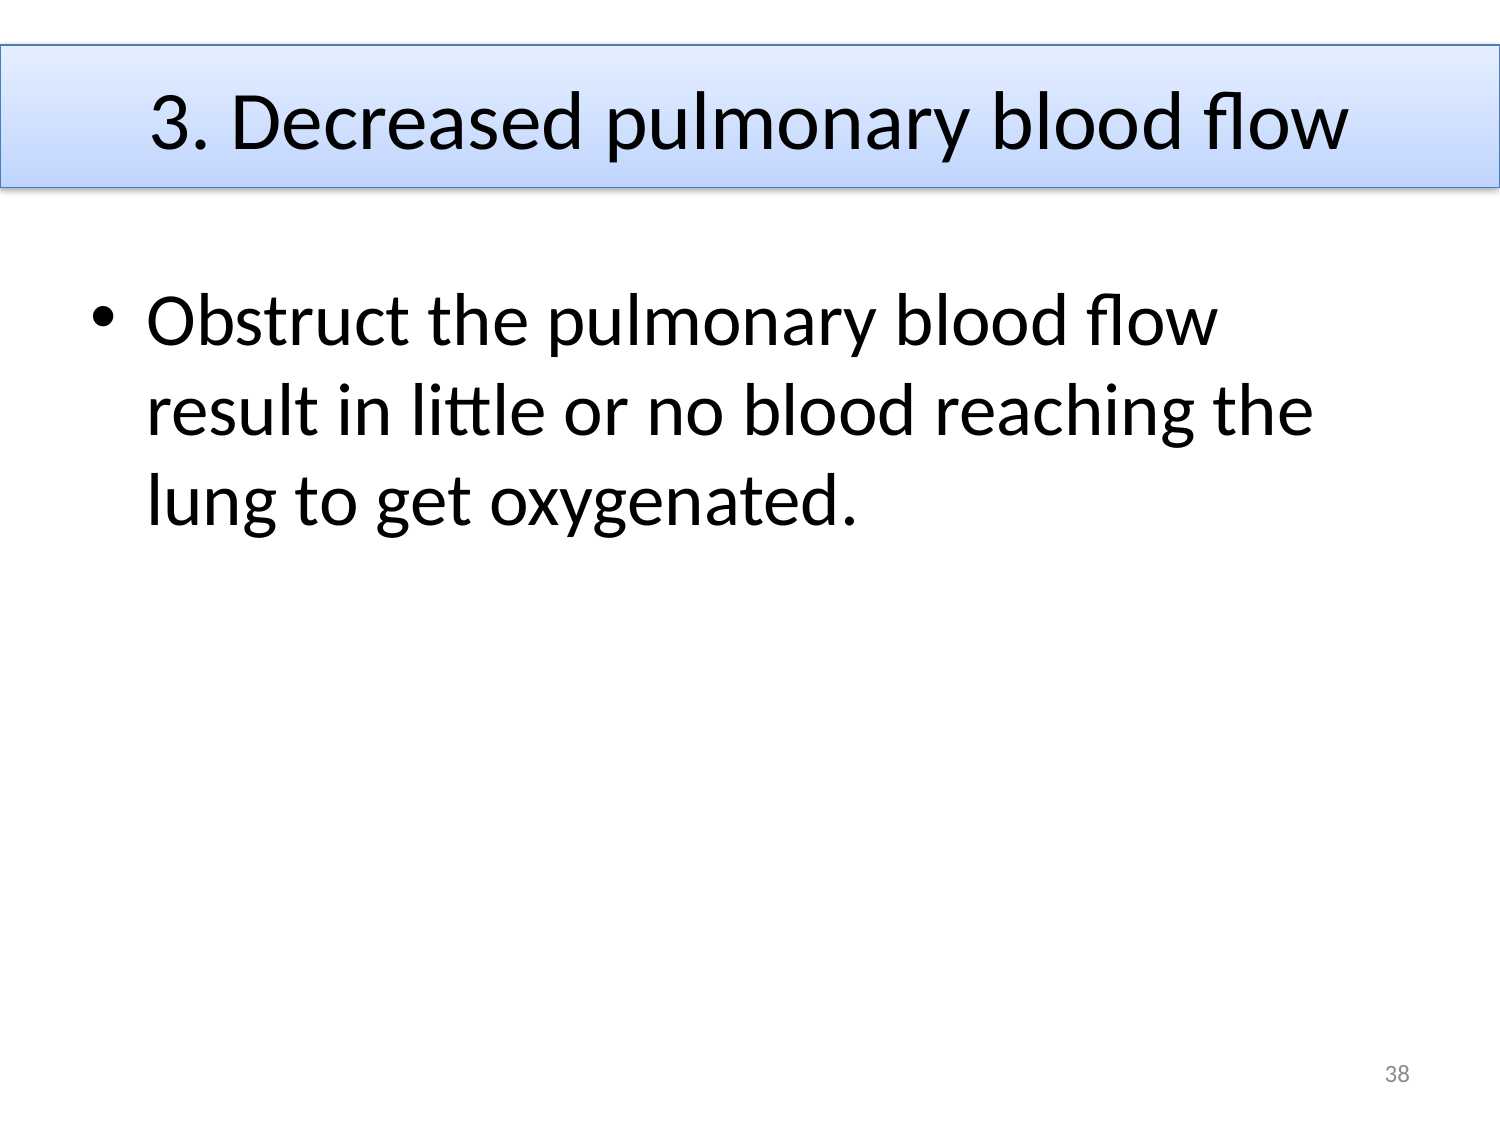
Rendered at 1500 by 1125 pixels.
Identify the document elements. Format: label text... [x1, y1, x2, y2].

slide_number 38 [1074, 1042, 1425, 1103]
list Obstruct the pulmonary blood flow result in little or no blood reaching the lung to get oxygenated. [75, 262, 1425, 1005]
title 3. Decreased pulmonary blood flow [0, 44, 1500, 188]
